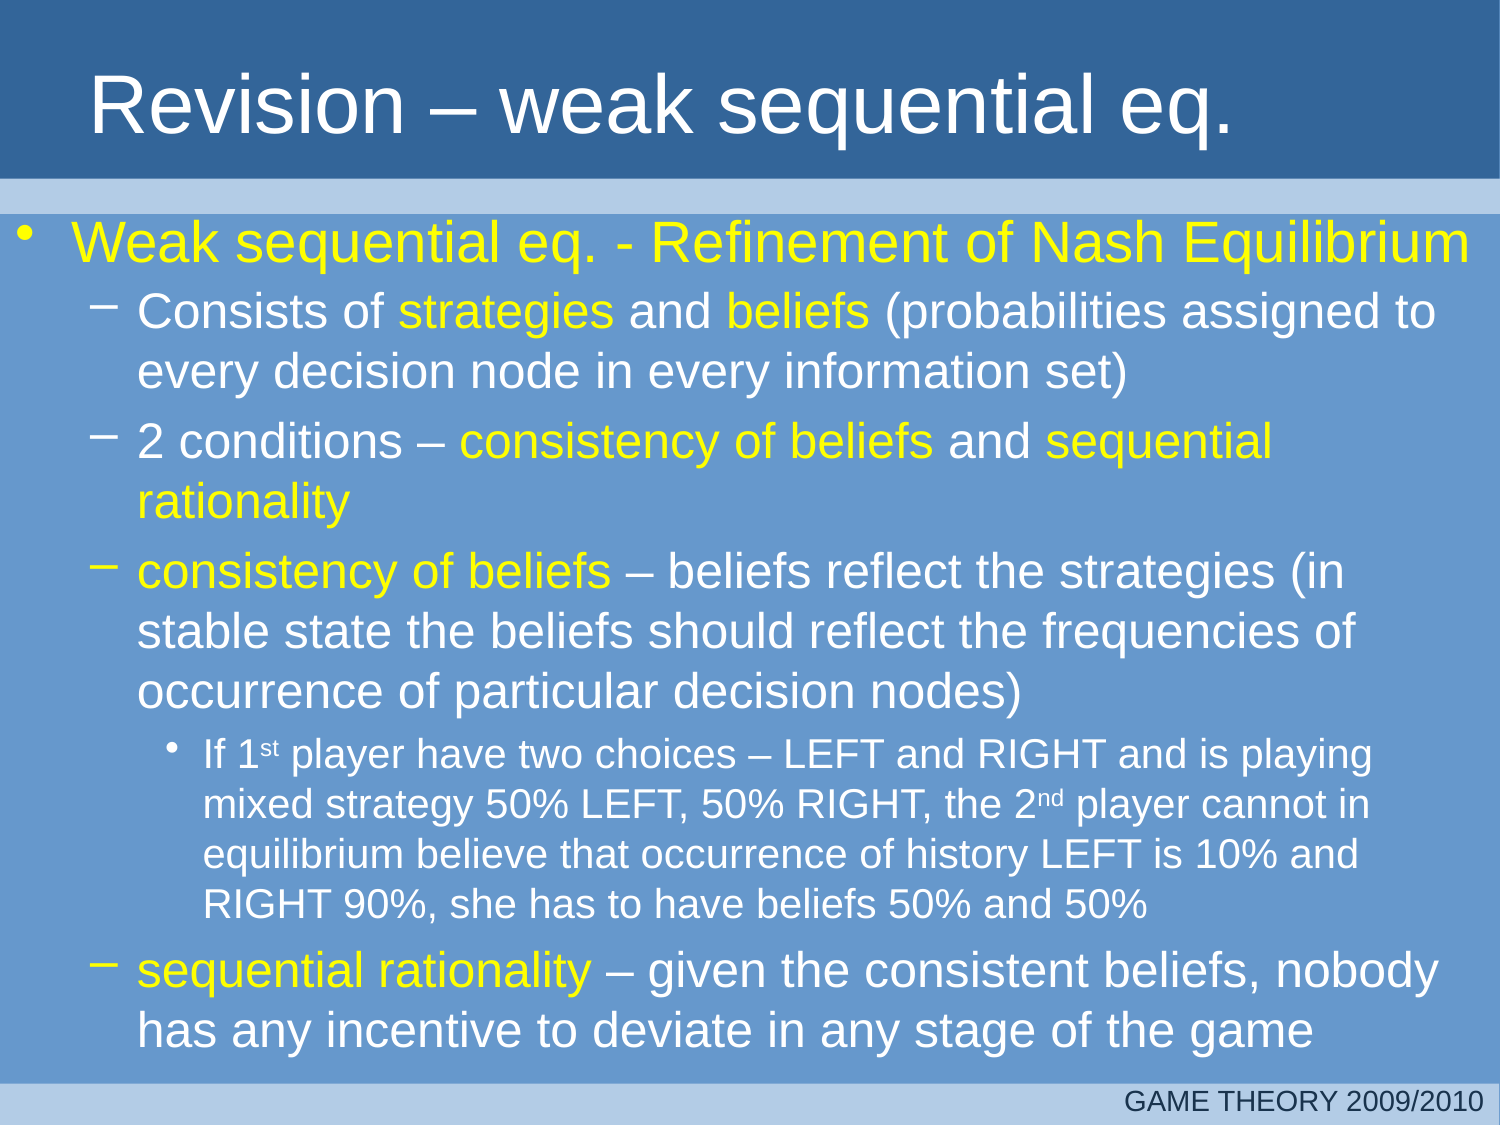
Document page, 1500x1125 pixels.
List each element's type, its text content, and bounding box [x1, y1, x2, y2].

text_box Revision – weak sequential eq. [73, 41, 1434, 160]
text_box GAME THEORY 2009/2010 [1109, 1075, 1500, 1125]
list Weak sequential eq. - Refinement of Nash Equilibrium Consists of strategies and beliefs (probabilities assigned to every decision node in every information set) 2 conditions – consistency of beliefs and sequential rationality consistency of beliefs – beliefs reflect the strategies (in stable state the beliefs should reflect the frequencies of occurrence of particular decision nodes) If 1st player have two choices – LEFT and RIGHT and is playing mixed strategy 50% LEFT, 50% RIGHT, the 2nd player cannot in equilibrium believe that occurrence of history LEFT is 10% and RIGHT 90%, she has to have beliefs 50% and 50% sequential rationality – given the consistent beliefs, nobody has any incentive to deviate in any stage of the game [0, 196, 1500, 1030]
